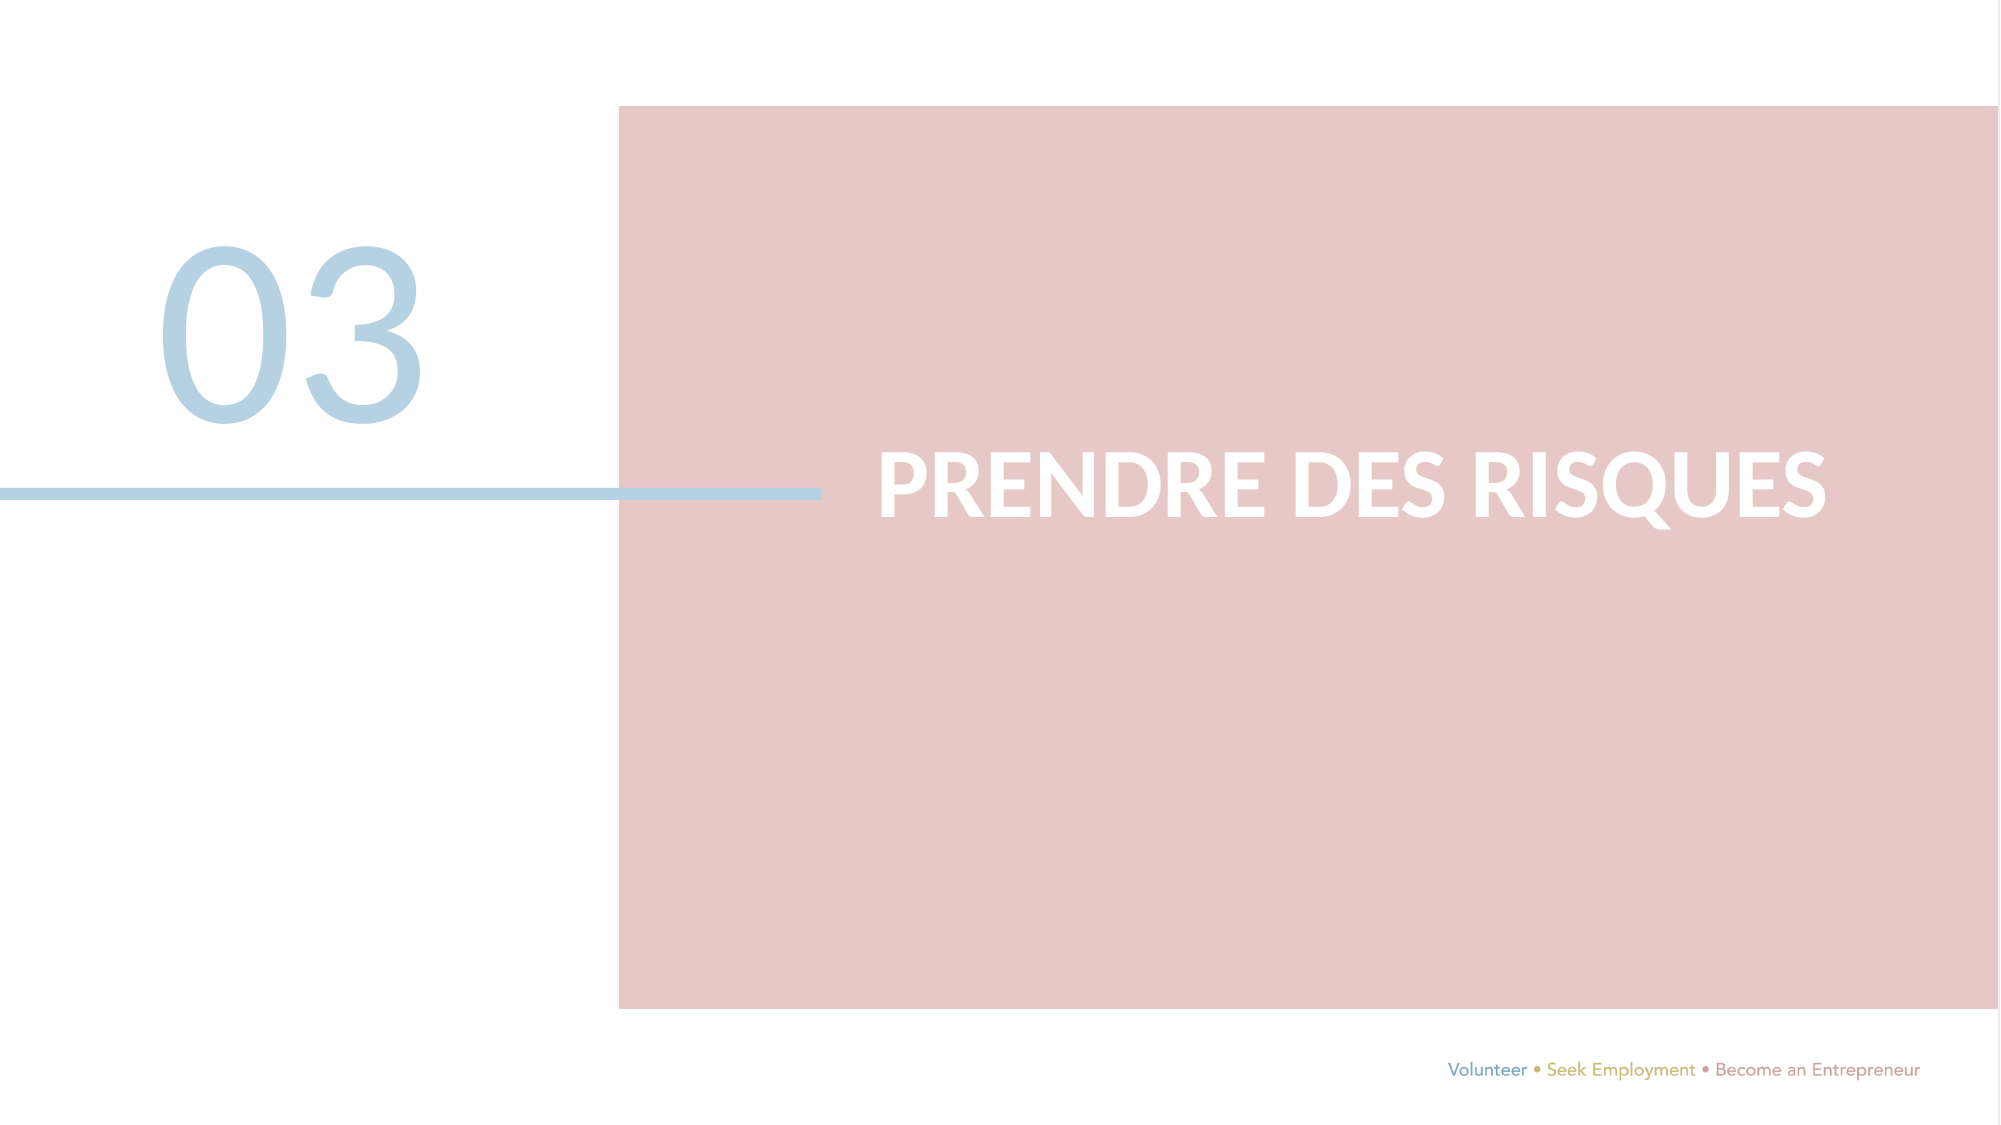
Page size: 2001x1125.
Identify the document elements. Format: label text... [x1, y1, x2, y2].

list PRENDRE DES RISQUES [861, 430, 1892, 951]
list 03 [141, 180, 481, 277]
picture [1418, 1046, 1971, 1103]
